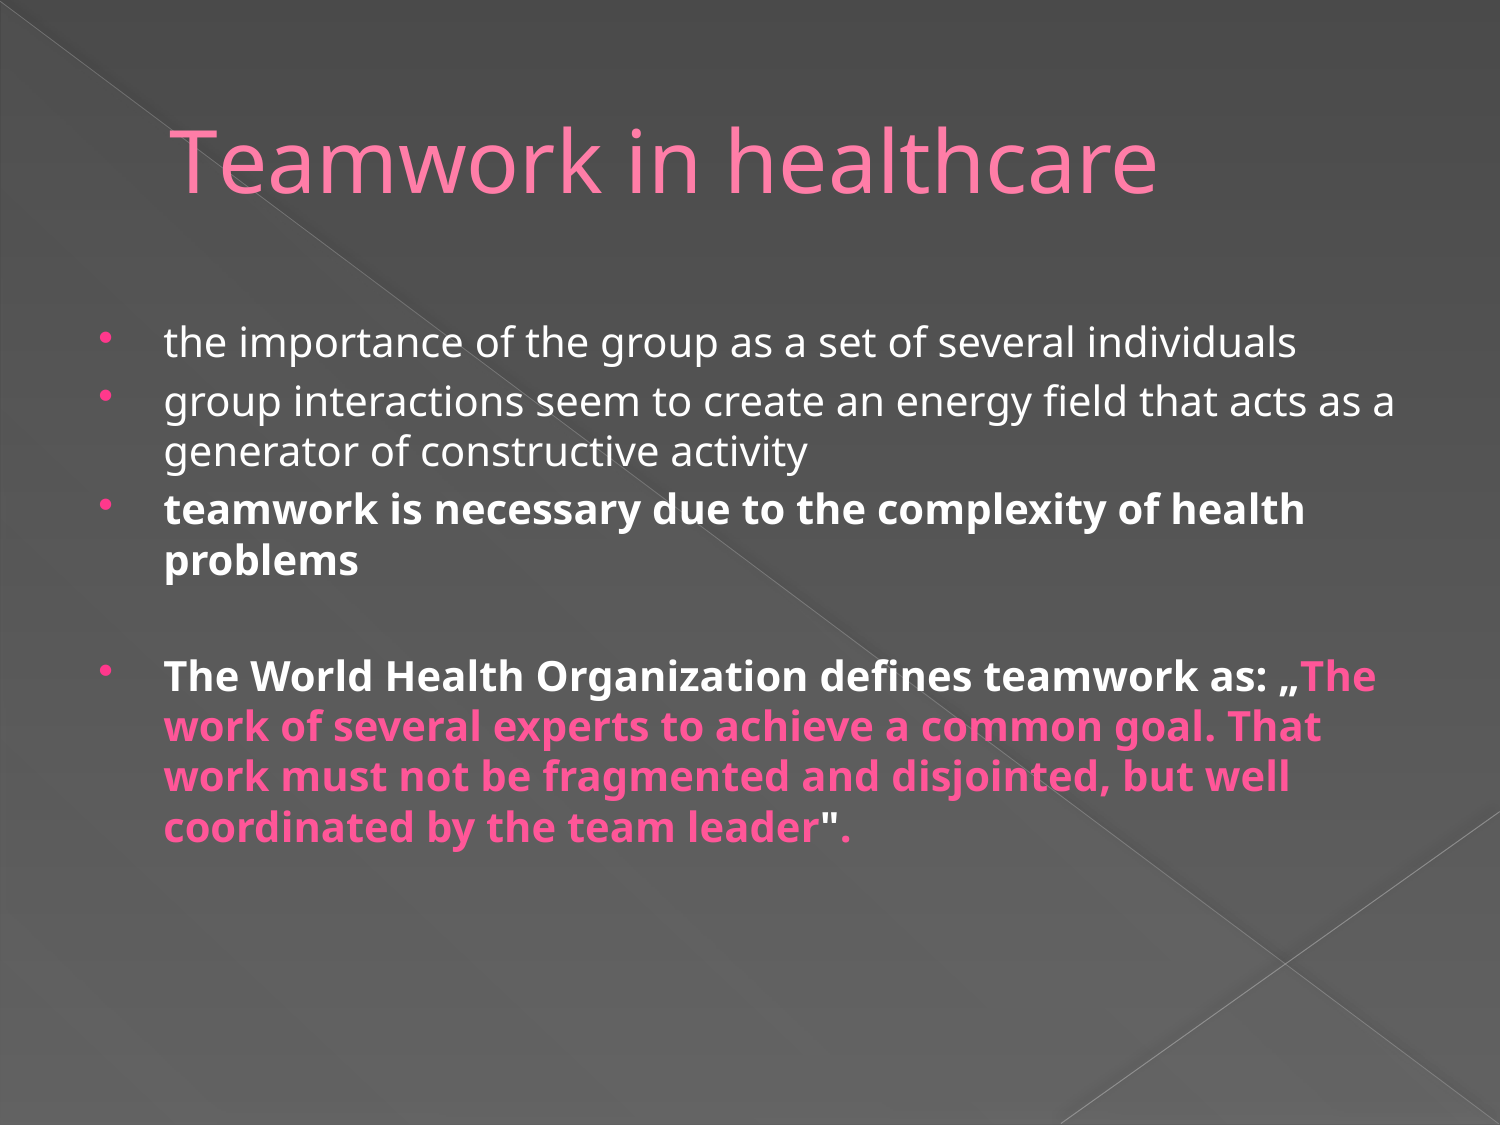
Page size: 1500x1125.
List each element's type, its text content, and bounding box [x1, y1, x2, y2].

title Teamwork in healthcare [75, 43, 1425, 274]
list the importance of the group as a set of several individuals group interactions seem to create an energy field that acts as a generator of constructive activity teamwork is necessary due to the complexity of health problems The World Health Organization defines teamwork as: „The work of several experts to achieve a common goal. That work must not be fragmented and disjointed, but well coordinated by the team leader". [75, 308, 1425, 1059]
